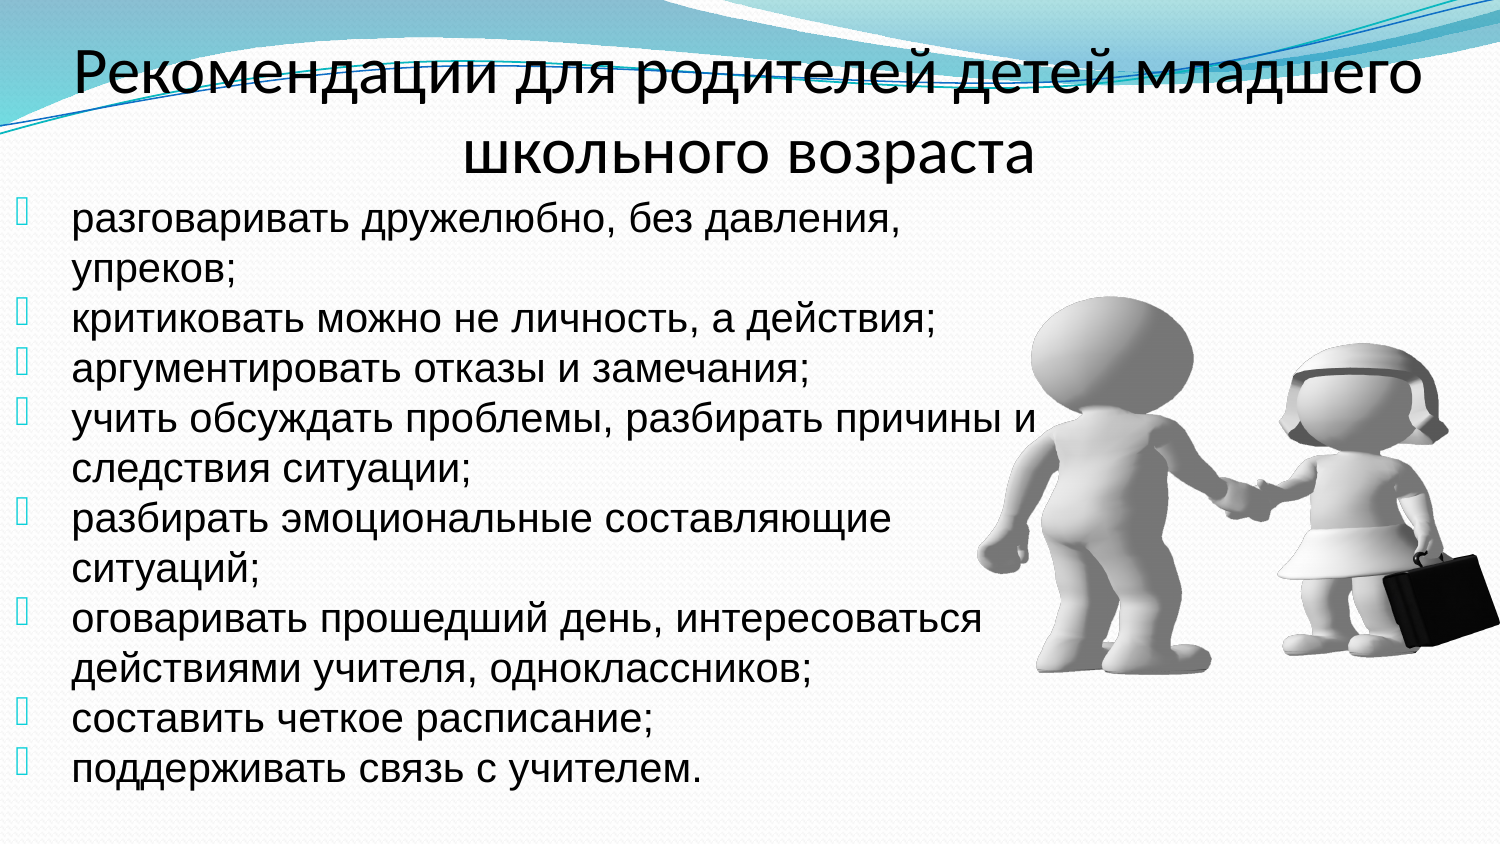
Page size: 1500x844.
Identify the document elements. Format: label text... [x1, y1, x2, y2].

picture [976, 296, 1500, 676]
list разговаривать дружелюбно, без давления, упреков; критиковать можно не личность, а действия; аргументировать отказы и замечания; учить обсуждать проблемы, разбирать причины и следствия ситуации; разбирать эмоциональные составляющие ситуаций; оговаривать прошедший день, интересоваться действиями учителя, одноклассников; составить четкое расписание; поддерживать связь с учителем. [0, 175, 1059, 762]
title Рекомендации для родителей детей младшего школьного возраста [51, 12, 1449, 167]
